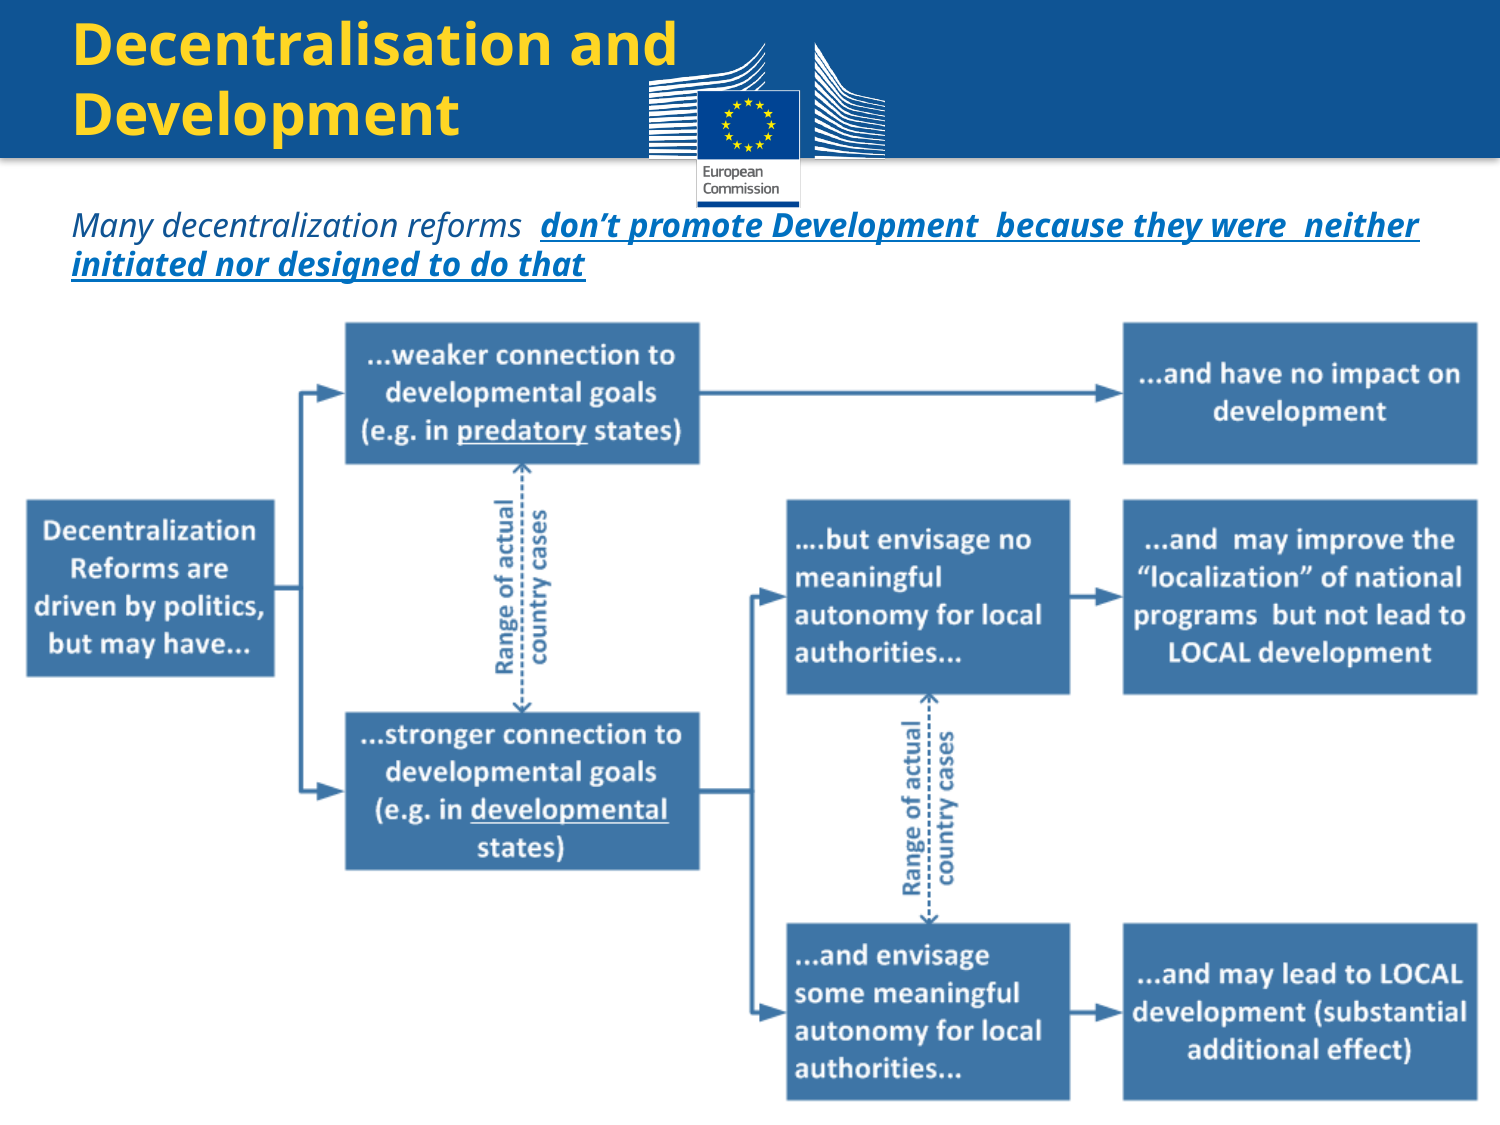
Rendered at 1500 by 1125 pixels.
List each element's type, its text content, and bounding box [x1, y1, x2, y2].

text_box Decentralisation and Development [56, 0, 695, 155]
list Many decentralization reforms don’t promote Development because they were neither initiated nor designed to do that [0, 196, 1483, 296]
picture [1, 297, 1500, 1125]
picture [649, 42, 885, 196]
